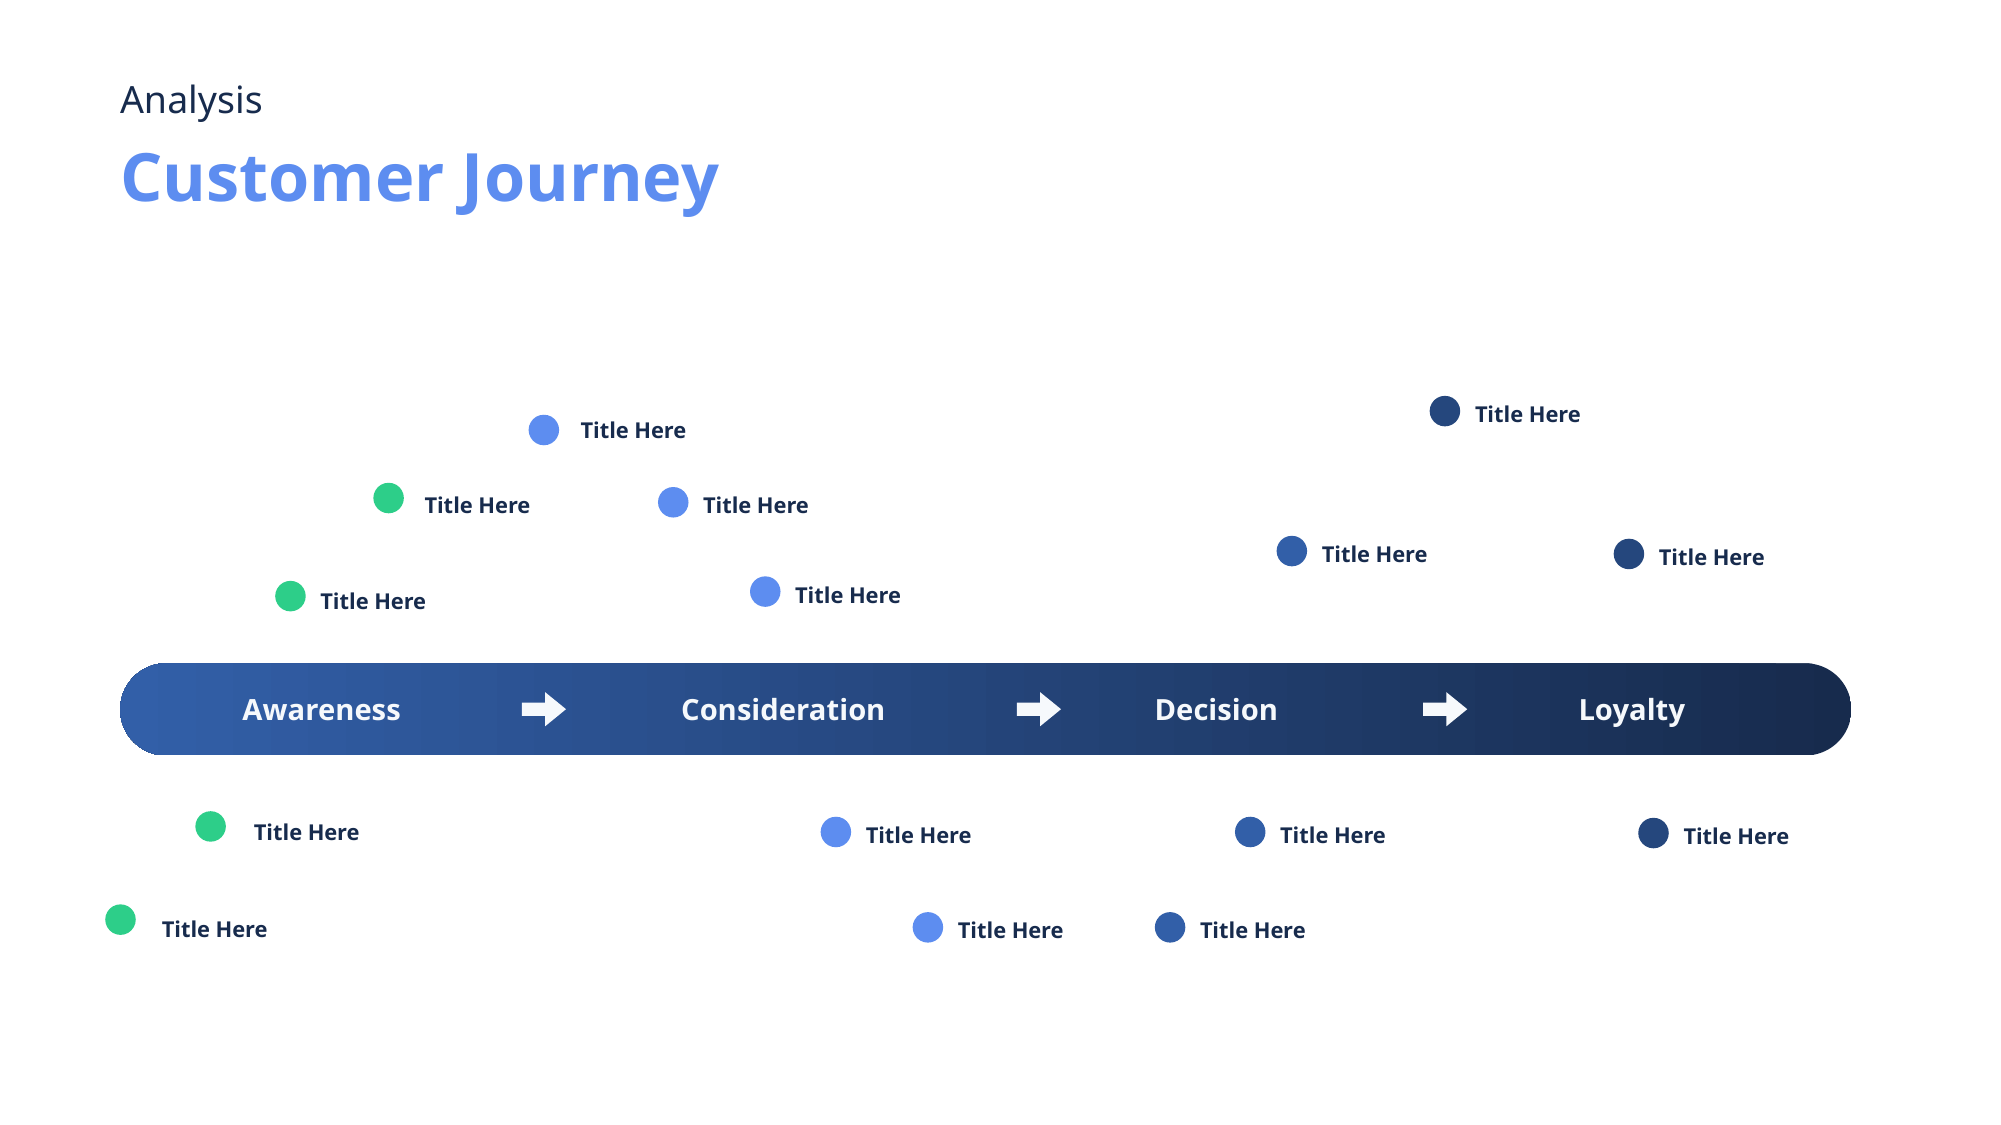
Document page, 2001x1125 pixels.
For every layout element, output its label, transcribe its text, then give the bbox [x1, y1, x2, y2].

text_box [1275, 534, 1307, 568]
text_box Loyalty [1503, 683, 1761, 734]
text_box [748, 575, 780, 608]
text_box Title Here [1644, 536, 1829, 578]
text_box [1428, 394, 1460, 428]
text_box Title Here [943, 909, 1128, 951]
text_box Consideration [654, 683, 913, 734]
text_box [911, 911, 943, 944]
text_box [1015, 690, 1063, 729]
text_box Title Here [1668, 815, 1853, 857]
text_box Title Here [1185, 909, 1370, 951]
text_box Title Here [688, 484, 873, 526]
text_box [527, 413, 561, 447]
text_box Title Here [1265, 814, 1450, 856]
text_box [819, 815, 851, 849]
text_box [1233, 815, 1265, 849]
text_box Title Here [239, 810, 424, 852]
text_box Title Here [147, 907, 332, 949]
text_box [104, 903, 137, 936]
text_box Title Here [1307, 533, 1492, 575]
text_box Title Here [409, 484, 594, 526]
text_box Decision [1087, 683, 1346, 734]
text_box [520, 690, 568, 729]
text_box Title Here [305, 580, 490, 622]
text_box Analysis [105, 68, 278, 128]
text_box Title Here [1460, 393, 1645, 435]
text_box [1637, 816, 1668, 850]
text_box [1153, 911, 1185, 944]
text_box [1422, 690, 1469, 729]
text_box [194, 810, 227, 843]
text_box Title Here [780, 573, 965, 615]
text_box [656, 485, 688, 519]
text_box [372, 481, 405, 515]
text_box Customer Journey [105, 127, 830, 222]
text_box [1612, 537, 1644, 571]
text_box Title Here [565, 409, 750, 451]
text_box [274, 579, 305, 613]
text_box [119, 662, 1853, 757]
text_box Awareness [210, 683, 433, 734]
text_box Title Here [851, 814, 1036, 856]
